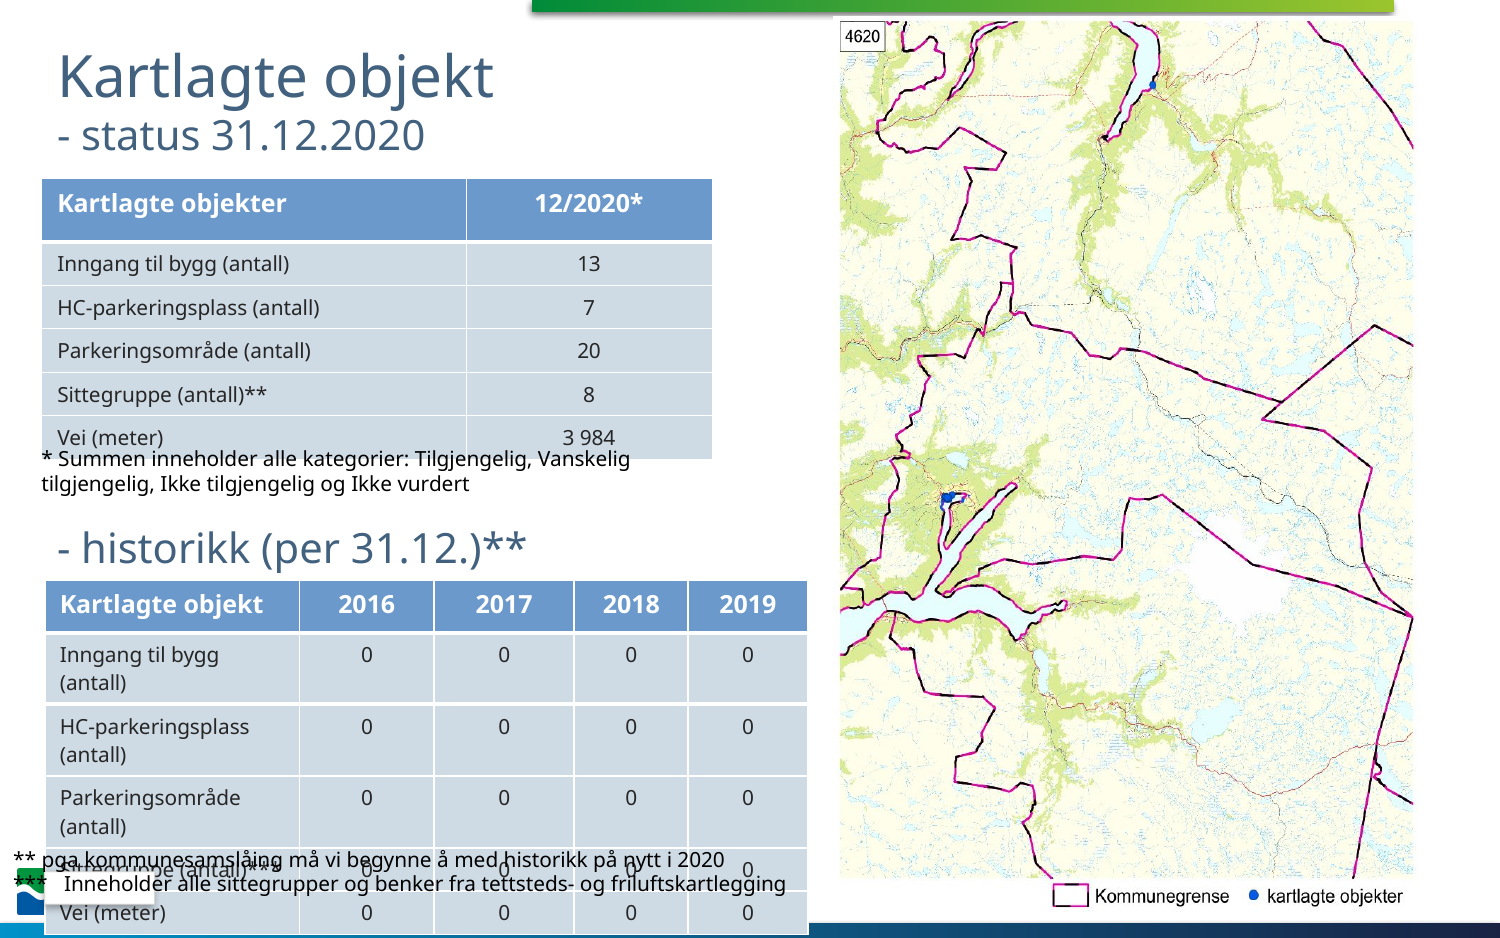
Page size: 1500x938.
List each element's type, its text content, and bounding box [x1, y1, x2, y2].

table_cell 0 [300, 777, 433, 838]
table_cell HC-parkeringsplass (antall) [46, 706, 299, 775]
table_cell Parkeringsområde (antall) [46, 777, 299, 838]
text_box Kartlagte objekt - status 31.12.2020 [42, 24, 828, 167]
table_cell 0 [802, 849, 807, 890]
table_header 2018 [575, 581, 687, 631]
table_header Kartlagte objekt [46, 581, 299, 631]
table_cell 0 [435, 706, 573, 775]
table_cell 0 [435, 777, 573, 838]
table_cell Inngang til bygg (antall) [42, 244, 466, 285]
table_cell 0 [435, 635, 573, 702]
table_cell 0 [575, 706, 687, 775]
table_cell 20 [467, 329, 712, 372]
table_header 2016 [300, 581, 433, 631]
table_cell 0 [689, 635, 807, 702]
table_header 2019 [689, 581, 807, 631]
table_cell 0 [689, 892, 807, 934]
table_cell 0 [689, 706, 807, 775]
table_cell Inngang til bygg (antall) [46, 635, 299, 702]
text_box * Summen inneholder alle kategorier: Tilgjengelig, Vanskelig tilgjengelig, Ikke tilgjengelig og Ikke vurdert [26, 438, 711, 504]
table_cell 7 [467, 286, 712, 328]
table_cell 0 [300, 635, 433, 702]
text_box - historikk (per 31.12.)** [42, 496, 828, 580]
table_cell 0 [300, 706, 433, 775]
table_cell Vei (meter) [46, 904, 299, 934]
table_cell 0 [300, 904, 433, 934]
table_cell 0 [435, 904, 573, 934]
text_box ** pga kommunesamslåing må vi begynne å med historikk på nytt i 2020 *** Inneholder alle sittegrupper og benker fra tettsteds- og friluftskartlegging [0, 838, 802, 904]
picture [833, 16, 1419, 913]
table_header Kartlagte objekter [42, 179, 466, 240]
table_cell 0 [575, 635, 687, 702]
table_header 12/2020* [467, 179, 712, 240]
table_cell Vei (meter) [42, 416, 466, 438]
table_header 2017 [435, 581, 573, 631]
table_cell 0 [575, 904, 687, 934]
table_cell 3 984 [467, 416, 712, 459]
table_cell 0 [689, 777, 807, 847]
table_cell Parkeringsområde (antall) [42, 329, 466, 372]
table_cell Sittegruppe (antall)** [42, 373, 466, 415]
table_cell 13 [467, 244, 712, 285]
table_cell 8 [467, 373, 712, 415]
table_cell 0 [575, 777, 687, 838]
table_cell HC-parkeringsplass (antall) [42, 286, 466, 328]
